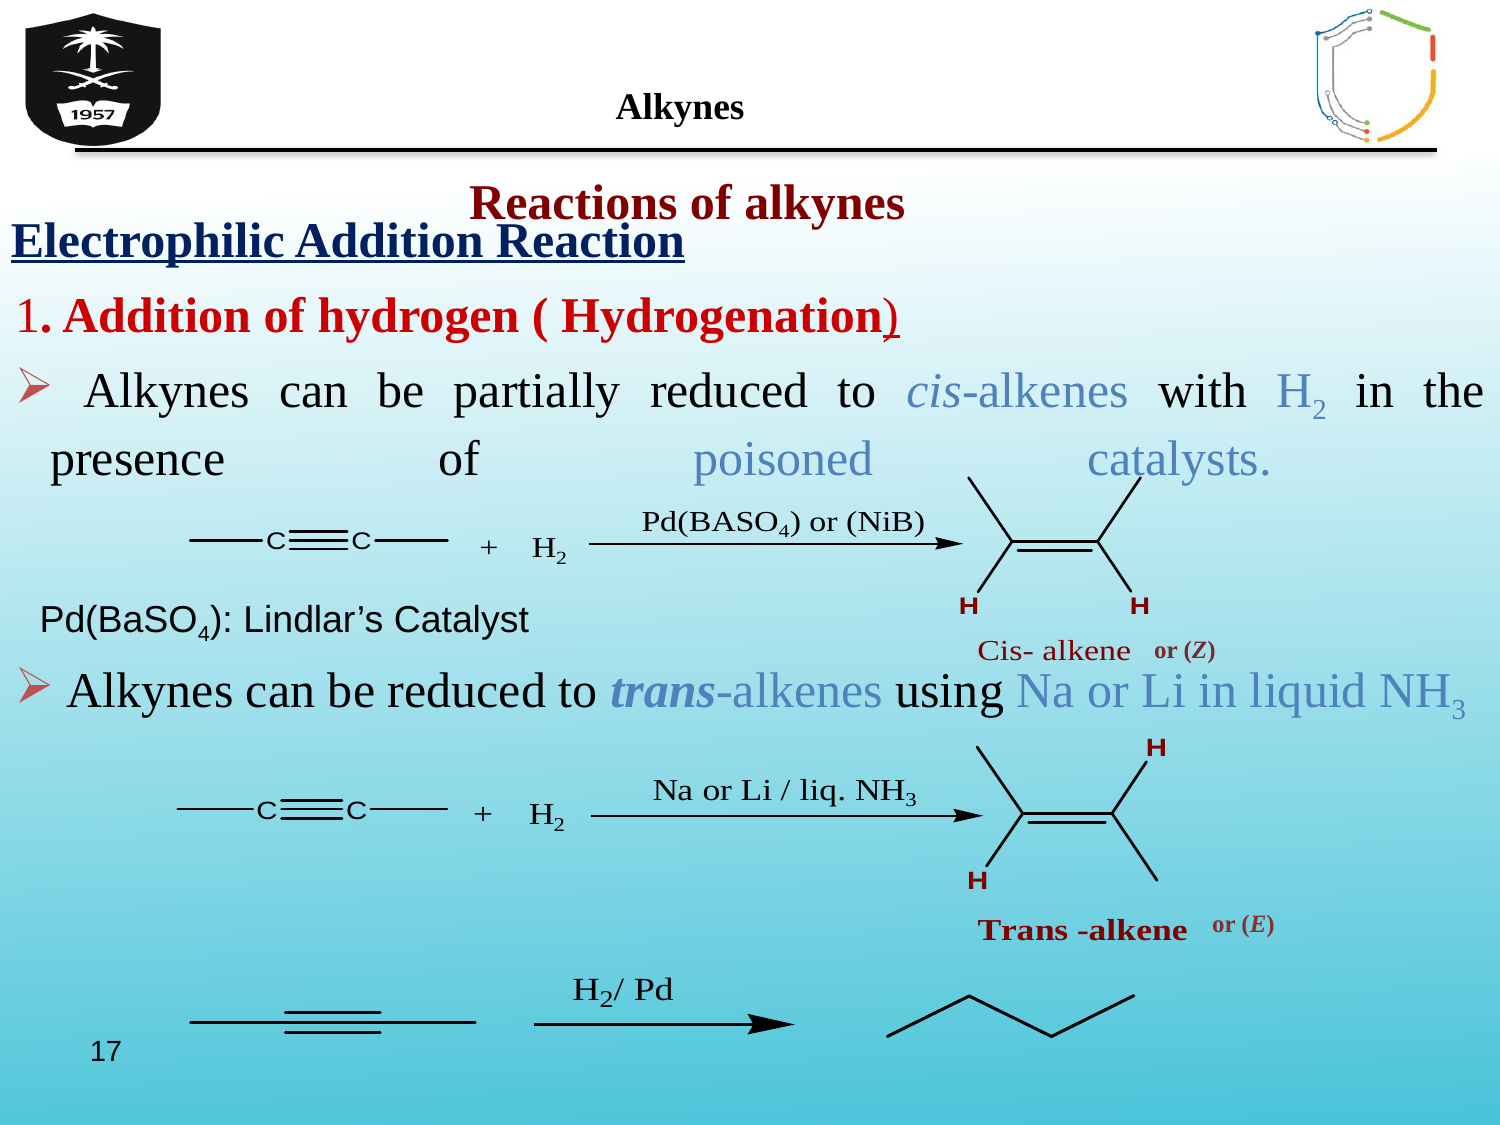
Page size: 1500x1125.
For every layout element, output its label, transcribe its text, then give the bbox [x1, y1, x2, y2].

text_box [174, 737, 1188, 948]
text_box or (Z) [1153, 625, 1231, 671]
text_box or (E) [1197, 900, 1290, 945]
text_box Alkynes [600, 74, 760, 135]
list 1. Addition of hydrogen ( Hydrogenation) [0, 275, 1250, 349]
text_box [187, 974, 1138, 1042]
text_box 17 [75, 1024, 425, 1103]
text_box Electrophilic Addition Reaction [0, 199, 790, 275]
title Reactions of alkynes [350, 160, 1025, 250]
text_box Pd(BaSO4): Lindlar’s Catalyst [24, 587, 182, 654]
text_box Alkynes can be reduced to trans-alkenes using Na or Li in liquid NH3 [0, 649, 1500, 733]
text_box Alkynes can be partially reduced to cis-alkenes with H2 in the presence of poisoned catalysts. [0, 349, 1500, 553]
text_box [187, 474, 1151, 668]
picture [24, 12, 163, 151]
picture [1287, 0, 1463, 165]
